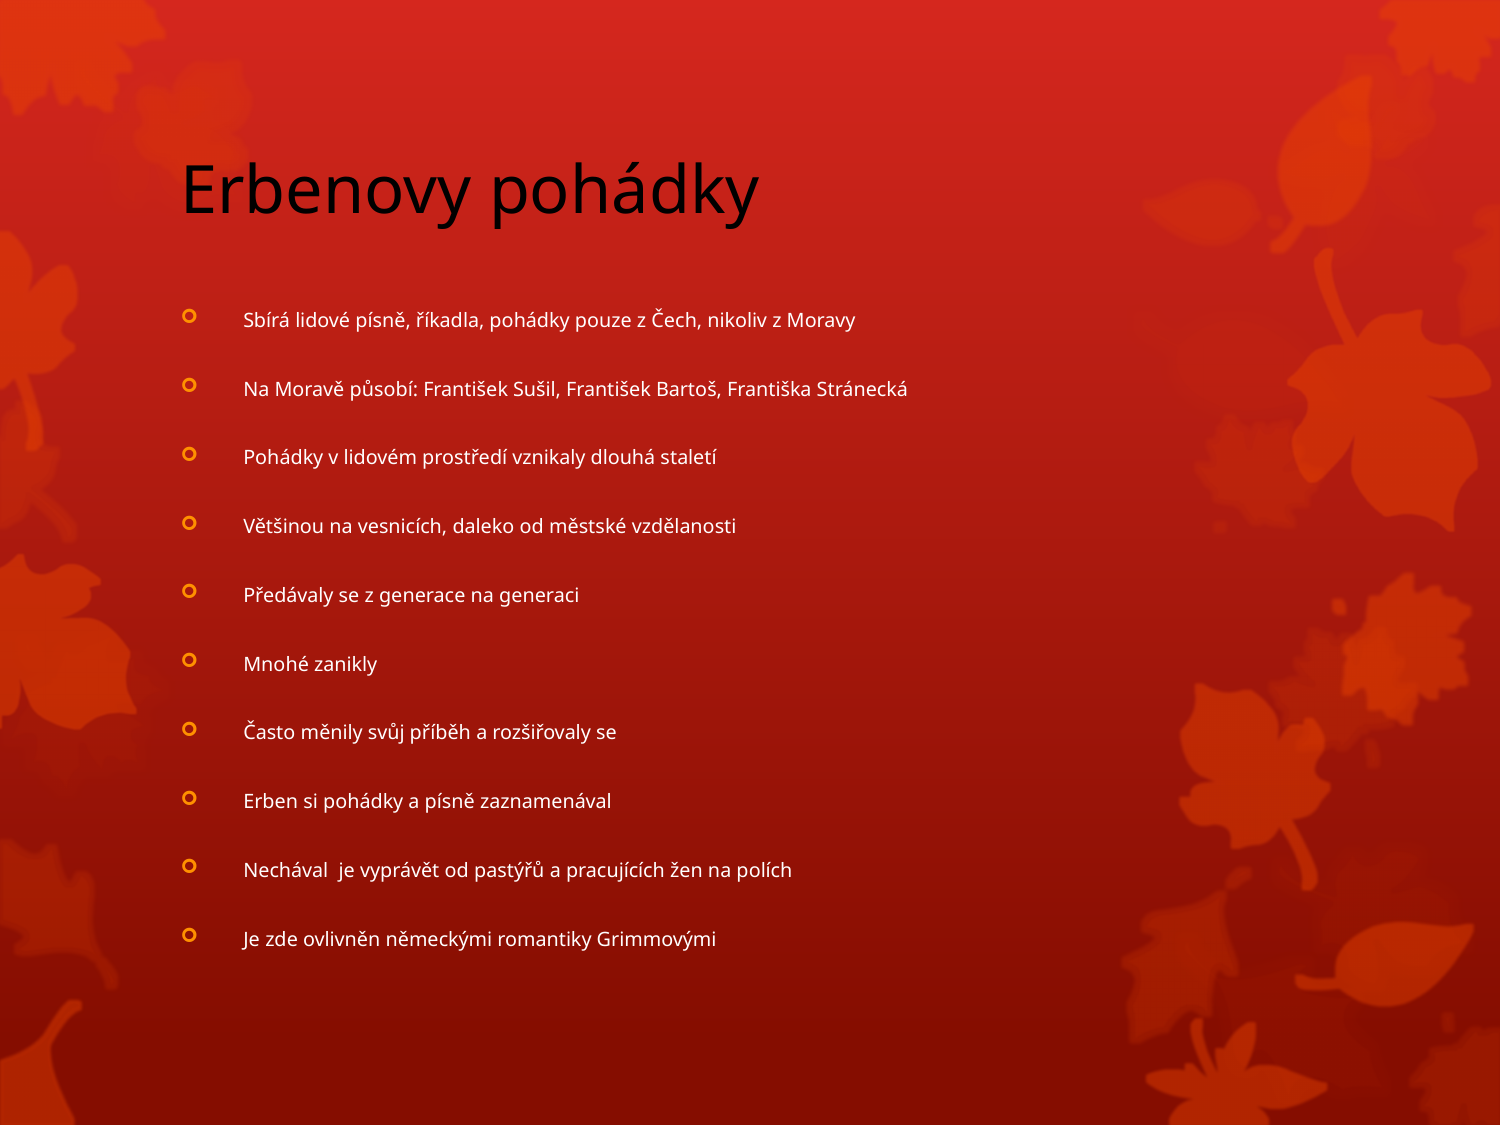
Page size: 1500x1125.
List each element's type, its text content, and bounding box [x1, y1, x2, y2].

title Erbenovy pohádky [165, 110, 1335, 263]
list Sbírá lidové písně, říkadla, pohádky pouze z Čech, nikoliv z Moravy Na Moravě působí: František Sušil, František Bartoš, Františka Stránecká Pohádky v lidovém prostředí vznikaly dlouhá staletí Většinou na vesnicích, daleko od městské vzdělanosti Předávaly se z generace na generaci Mnohé zanikly Často měnily svůj příběh a rozšiřovaly se Erben si pohádky a písně zaznamenával Nechával je vyprávět od pastýřů a pracujících žen na polích Je zde ovlivněn německými romantiky Grimmovými [165, 296, 1335, 962]
